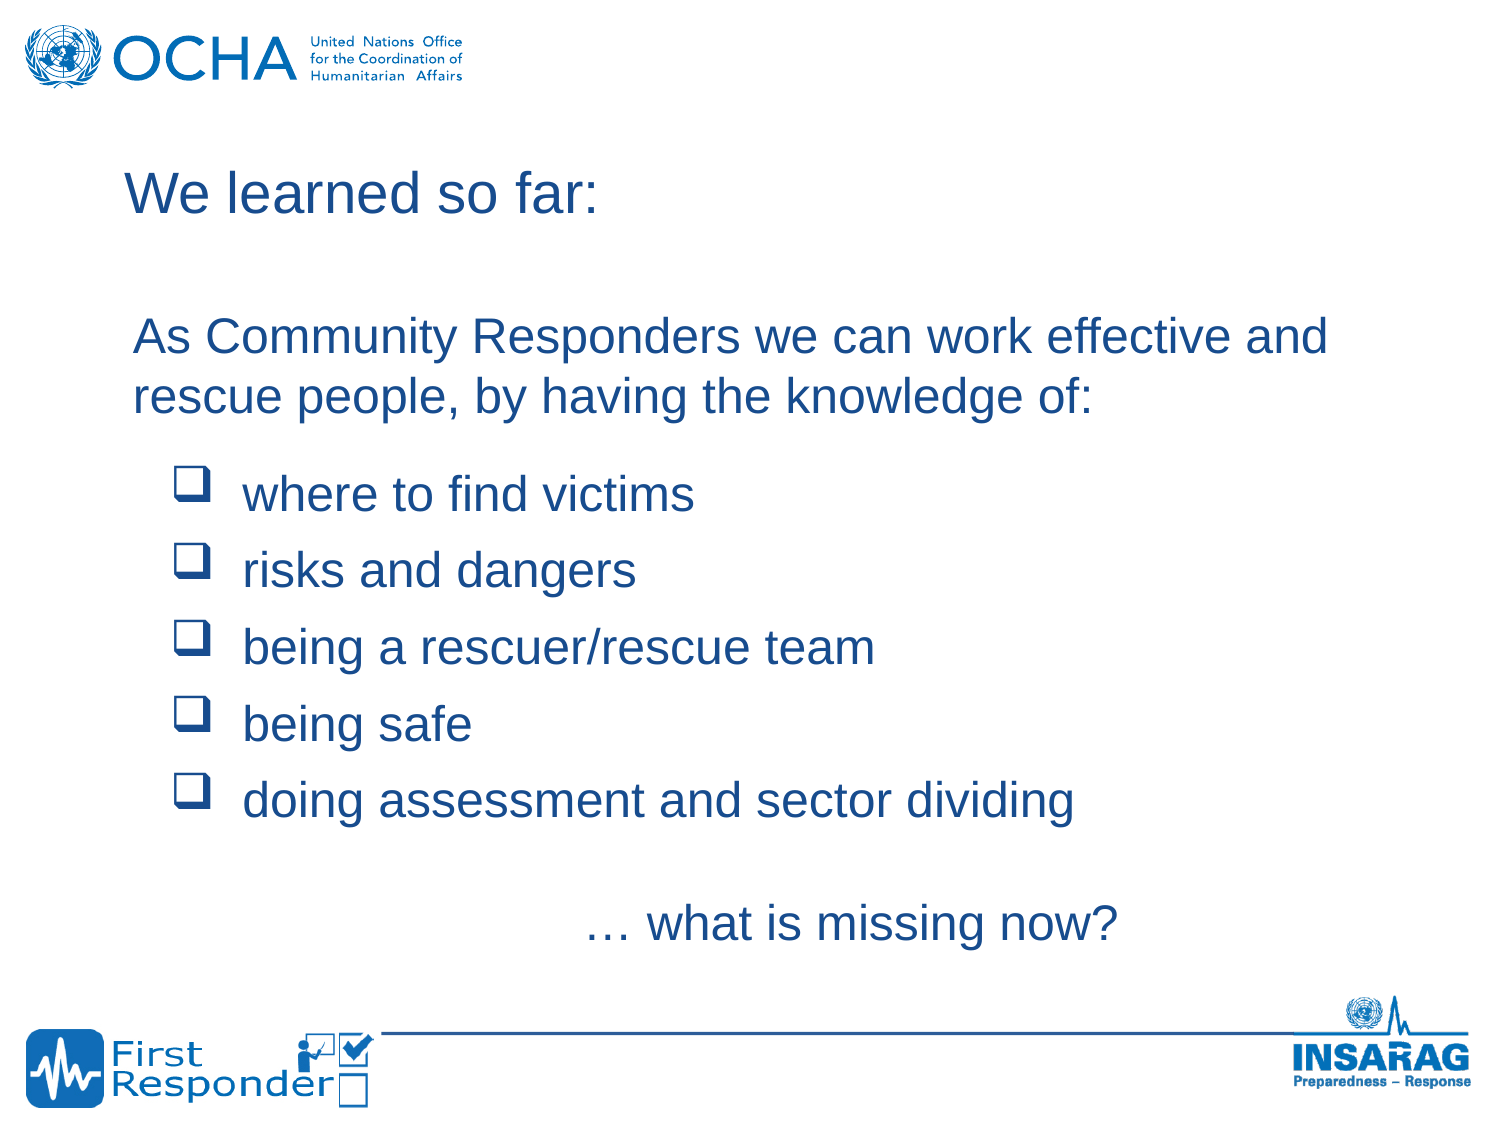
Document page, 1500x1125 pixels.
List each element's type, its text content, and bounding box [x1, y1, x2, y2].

text_box We learned so far: [102, 147, 616, 233]
picture [24, 1024, 375, 1113]
picture [1287, 995, 1471, 1094]
list As Community Responders we can work effective and rescue people, by having the knowledge of: where to find victims risks and dangers being a rescuer/rescue team being safe doing assessment and sector dividing … what is missing now? [118, 295, 1444, 983]
